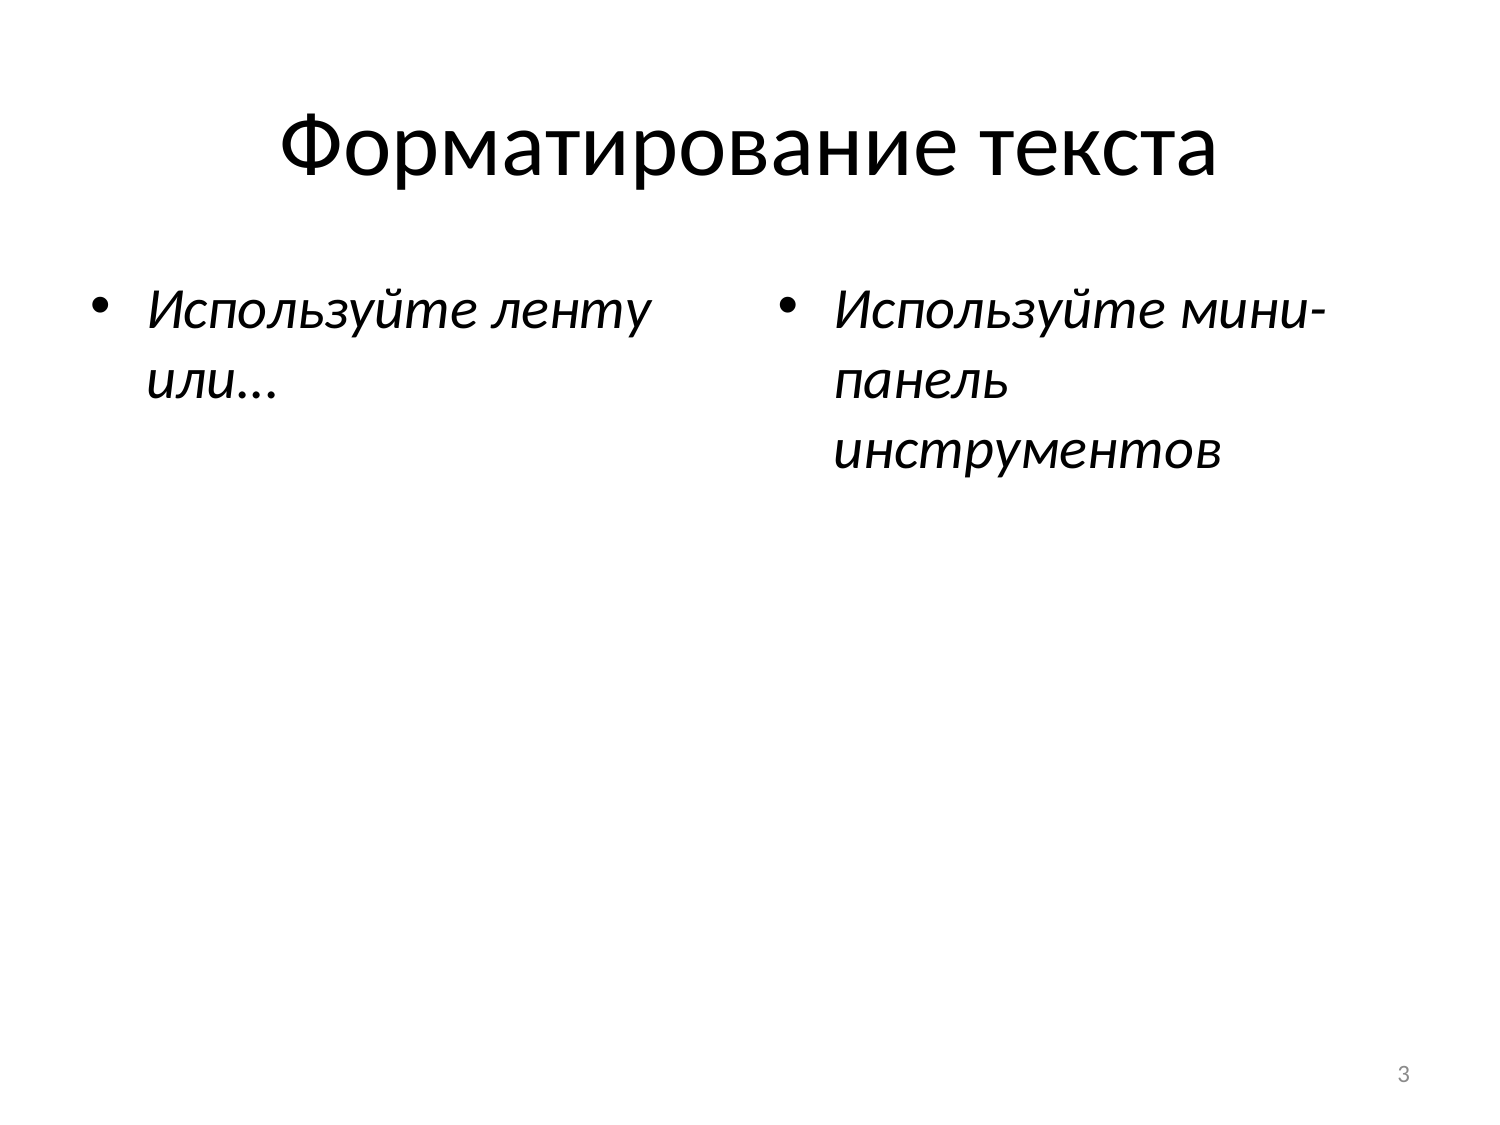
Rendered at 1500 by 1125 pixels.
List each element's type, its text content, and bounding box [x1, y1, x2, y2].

list Используйте мини-панель инструментов [762, 262, 1425, 1005]
slide_number 3 [1074, 1042, 1425, 1103]
title Форматирование текста [75, 45, 1425, 233]
list Используйте ленту или... [75, 262, 738, 1005]
